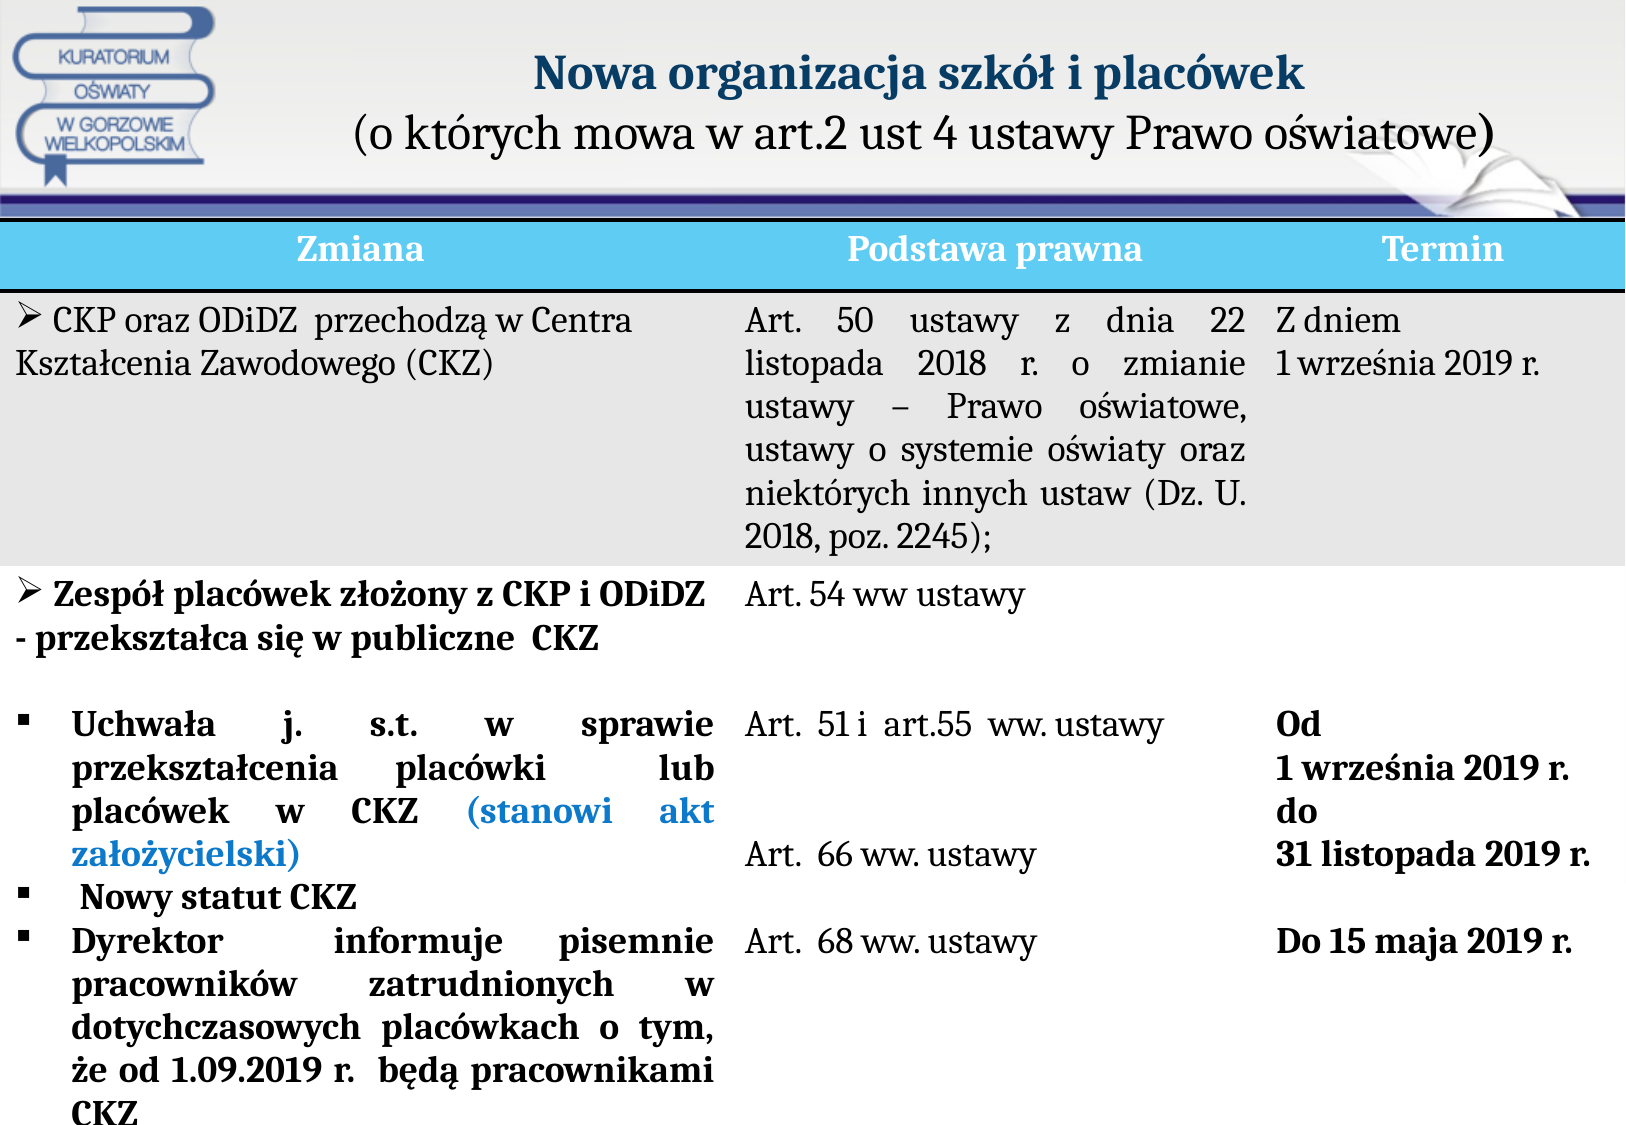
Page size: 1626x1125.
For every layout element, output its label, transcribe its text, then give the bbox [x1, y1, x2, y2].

table_cell Art. 54 ww ustawy Art. 51 i art.55 ww. ustawy Art. 66 ww. ustawy Art. 68 ww. ustawy [730, 566, 1261, 1125]
table_cell Art. 50 ustawy z dnia 22 listopada 2018 r. o zmianie ustawy – Prawo oświatowe, ustawy o systemie oświaty oraz niektórych innych ustaw (Dz. U. 2018, poz. 2245); [730, 293, 1261, 566]
table_cell Z dniem 1 września 2019 r. [1261, 293, 1625, 566]
table_cell CKP oraz ODiDZ przechodzą w Centra Kształcenia Zawodowego (CKZ) [0, 293, 730, 566]
table_header Zmiana [0, 222, 730, 289]
table_cell Zespół placówek złożony z CKP i ODiDZ - przekształca się w publiczne CKZ Uchwała j. s.t. w sprawie przekształcenia placówki lub placówek w CKZ (stanowi akt założycielski) Nowy statut CKZ Dyrektor informuje pisemnie pracowników zatrudnionych w dotychczasowych placówkach o tym, że od 1.09.2019 r. będą pracownikami CKZ [0, 566, 730, 1125]
table_header Podstawa prawna [730, 222, 1261, 289]
table_header Termin [1261, 222, 1625, 289]
picture [0, 0, 1626, 1125]
title Nowa organizacja szkół i placówek (o których mowa w art.2 ust 4 ustawy Prawo oświatowe) [249, 23, 1600, 176]
table_cell Od 1 września 2019 r. do 31 listopada 2019 r. Do 15 maja 2019 r. [1261, 566, 1625, 1125]
